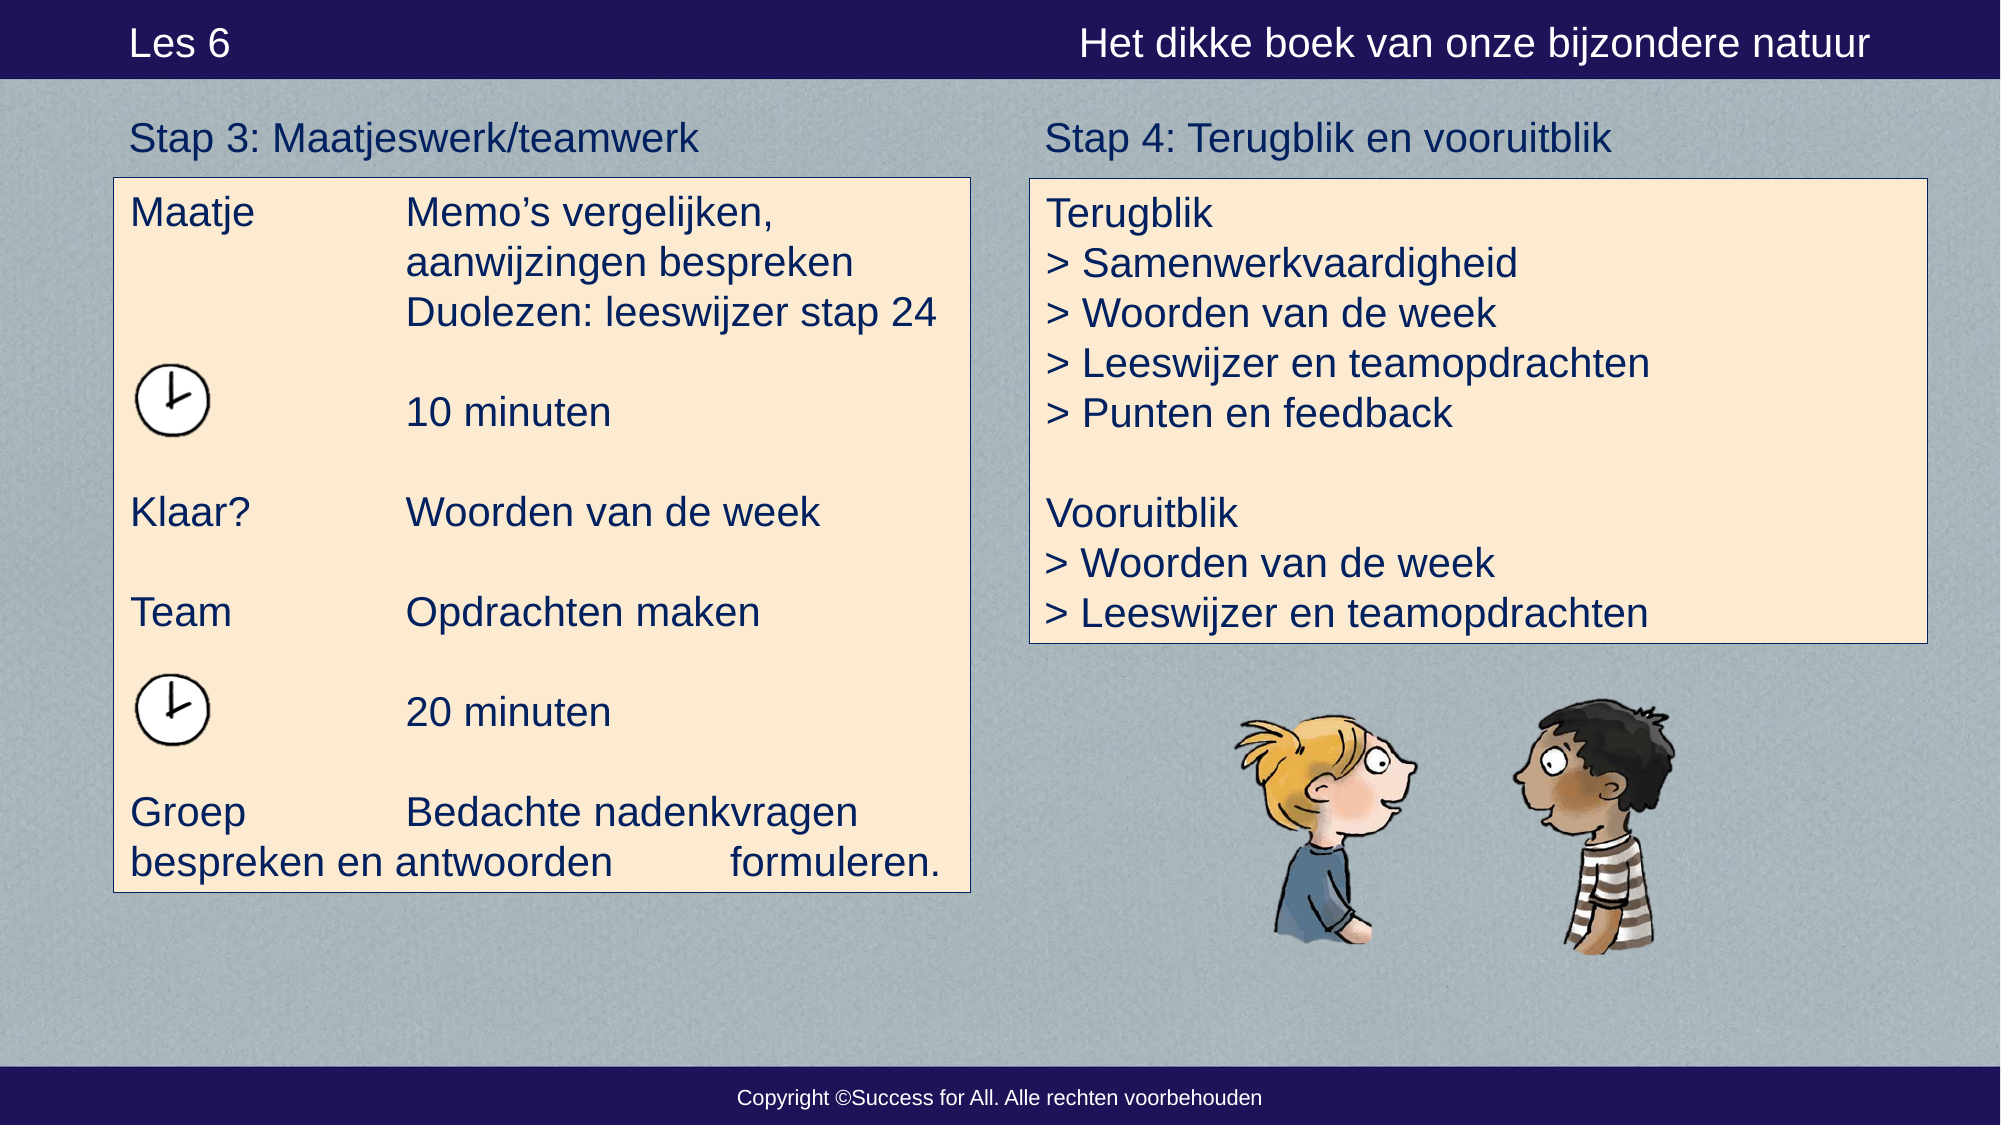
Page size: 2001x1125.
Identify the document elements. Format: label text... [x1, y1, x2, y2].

text_box Stap 4: Terugblik en vooruitblik [1029, 103, 1822, 169]
text_box Maatje Memo’s vergelijken, aanwijzingen bespreken Duolezen: leeswijzer stap 24 10 minuten Klaar? Woorden van de week Team Opdrachten maken 20 minuten Groep Bedachte nadenkvragen bespreken en antwoorden formuleren. [113, 177, 971, 893]
text_box Copyright ©Success for All. Alle rechten voorbehouden [0, 1076, 2000, 1125]
text_box Les 6 [114, 8, 354, 73]
text_box Terugblik > Samenwerkvaardigheid > Woorden van de week > Leeswijzer en teamopdrachten > Punten en feedback Vooruitblik > Woorden van de week > Leeswijzer en teamopdrachten [1029, 178, 1928, 644]
text_box Stap 3: Maatjeswerk/teamwerk [114, 103, 907, 169]
picture [0, 0, 2001, 1125]
text_box Het dikke boek van onze bijzondere natuur [999, 8, 1886, 73]
